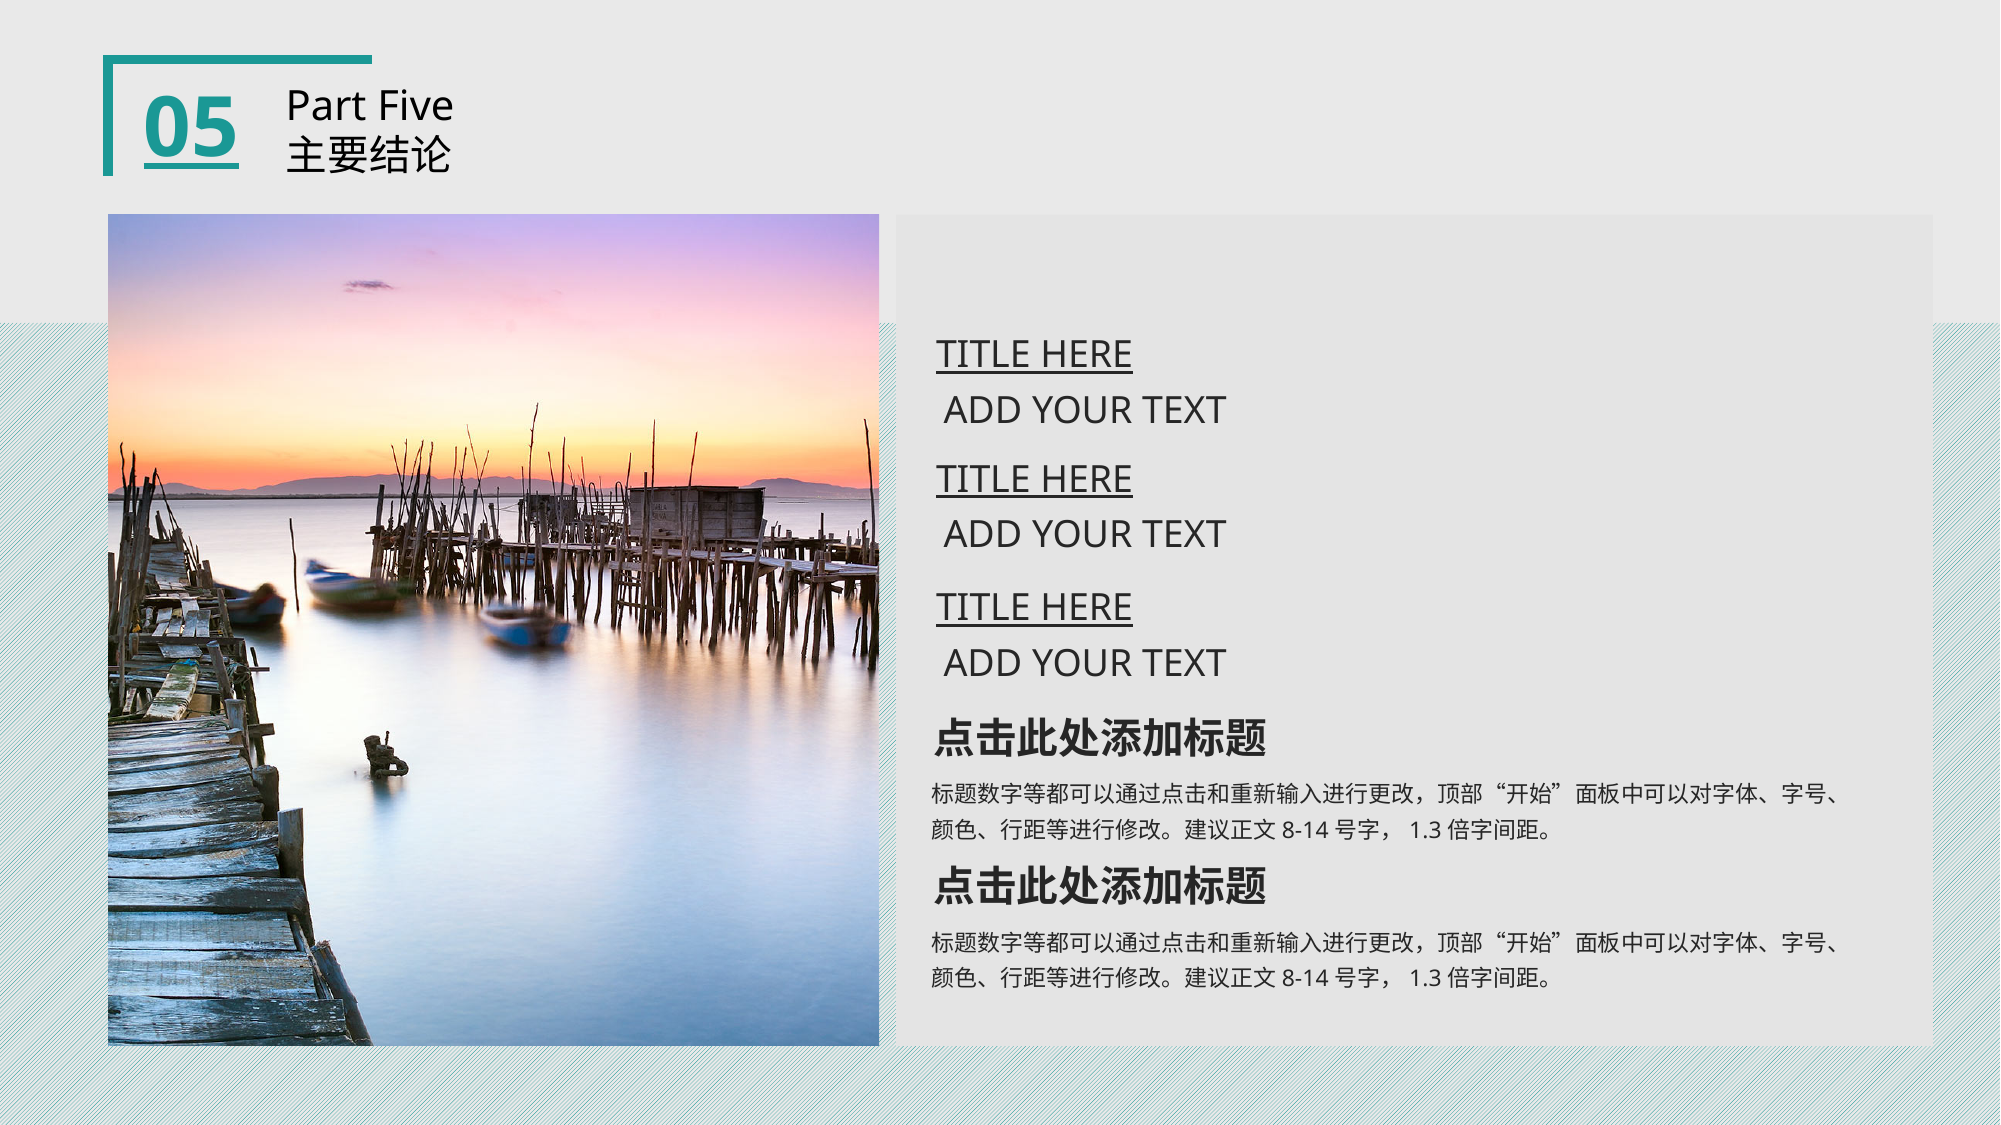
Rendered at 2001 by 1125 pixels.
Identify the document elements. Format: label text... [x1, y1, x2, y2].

text_box TITLE HERE [921, 575, 1148, 636]
text_box 05 [128, 66, 271, 181]
text_box TITLE HERE [921, 447, 1148, 508]
text_box TITLE HERE [921, 323, 1148, 383]
text_box 点击此处添加标题 [918, 852, 1313, 912]
text_box Part Five 主要结论 [270, 71, 631, 186]
picture [108, 214, 880, 1046]
text_box 点击此处添加标题 [918, 704, 1313, 764]
text_box ADD YOUR TEXT [928, 378, 1242, 439]
text_box 标题数字等都可以通过点击和重新输入进行更改，顶部“开始”面板中可以对字体、字号、颜色、行距等进行修改。建议正文8-14号字，1.3倍字间距。 [916, 912, 1881, 999]
text_box ADD YOUR TEXT [928, 502, 1242, 563]
text_box [895, 214, 1934, 1047]
text_box 标题数字等都可以通过点击和重新输入进行更改，顶部“开始”面板中可以对字体、字号、颜色、行距等进行修改。建议正文8-14号字，1.3倍字间距。 [916, 764, 1881, 851]
text_box ADD YOUR TEXT [928, 631, 1242, 692]
